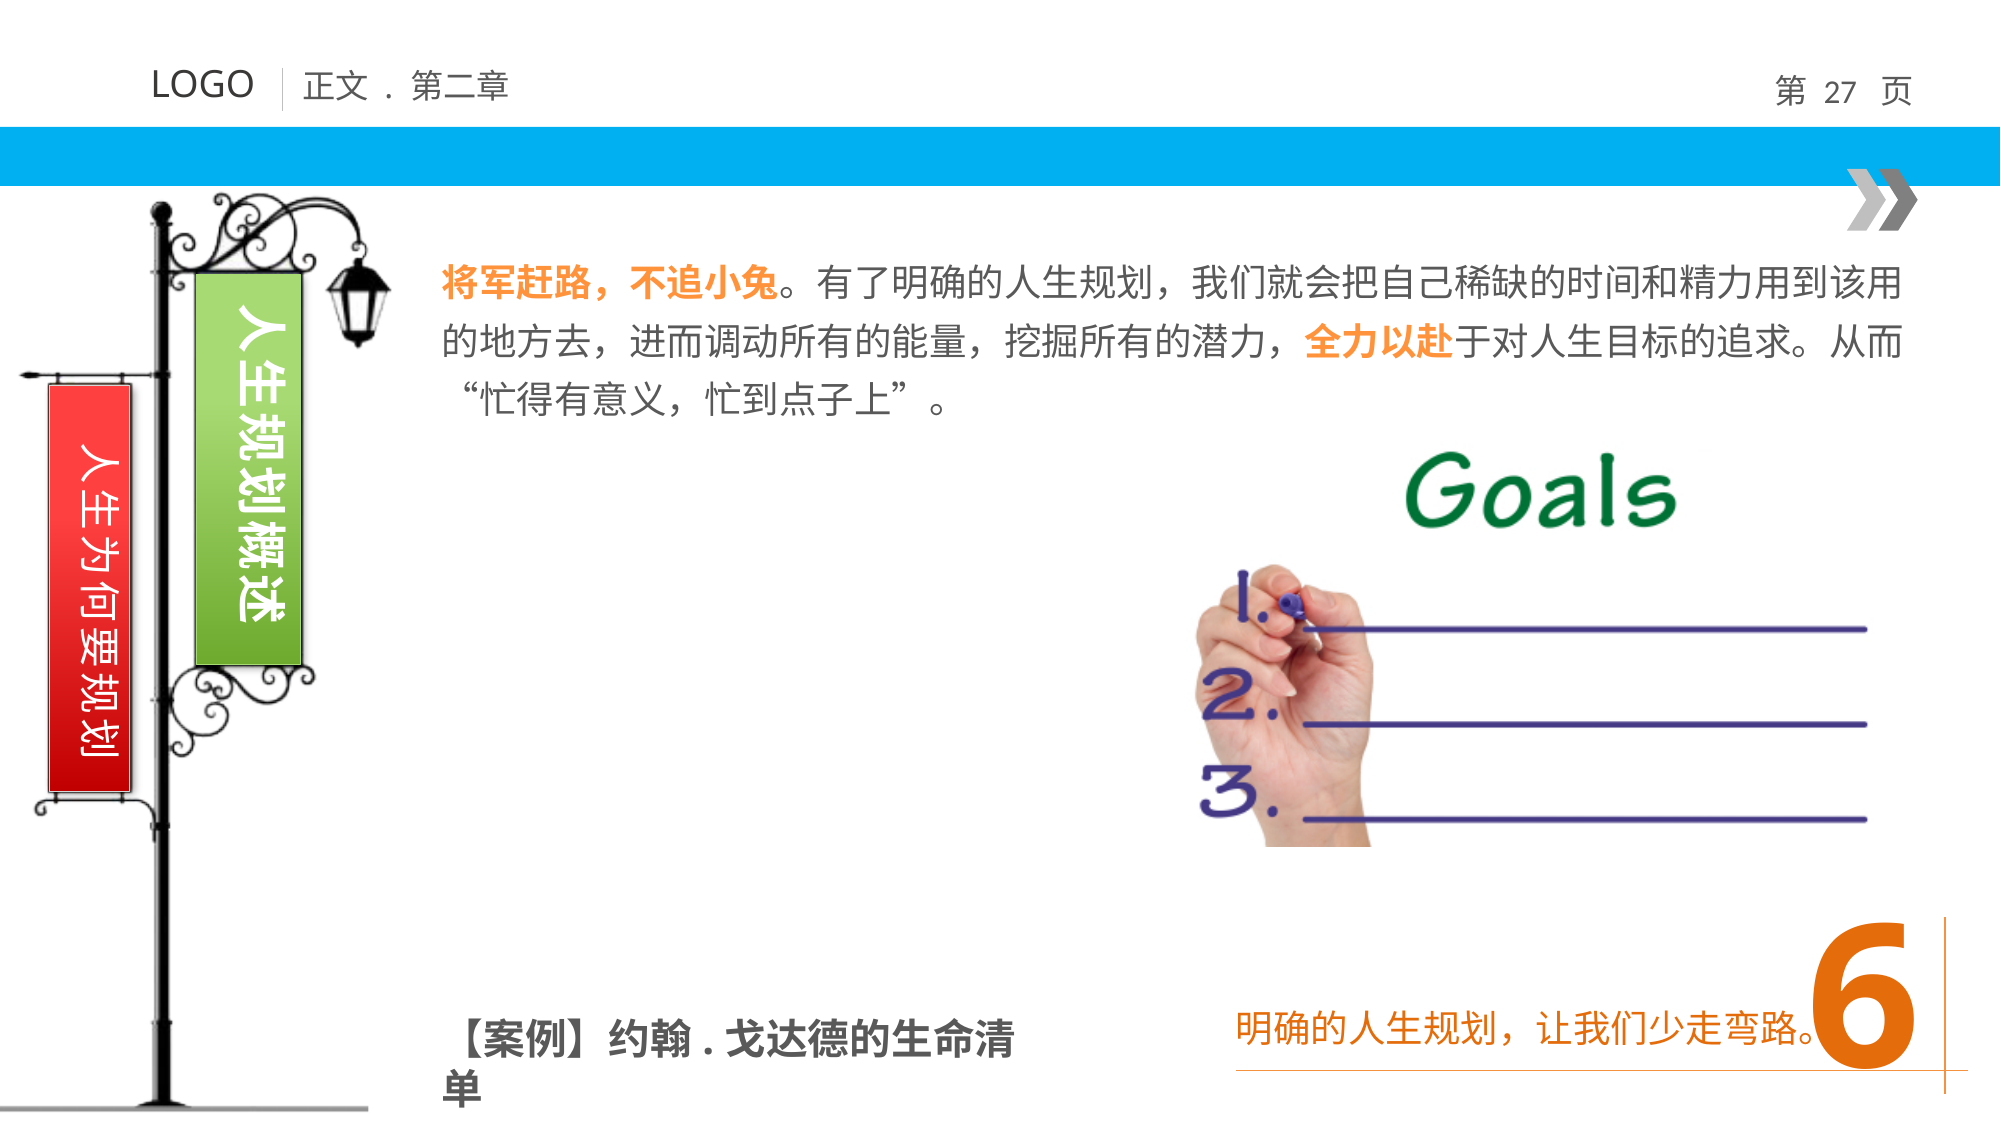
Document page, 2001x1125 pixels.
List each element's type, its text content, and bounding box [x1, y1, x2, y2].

text_box 人生为何要规划 [52, 404, 134, 799]
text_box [1082, 860, 1969, 1118]
text_box 【案例】约翰.戈达德的生命清单 [427, 1005, 1071, 1121]
picture [1185, 430, 1891, 847]
text_box 将军赶路，不追小兔。有了明确的人生规划，我们就会把自己稀缺的时间和精力用到该用的地方去，进而调动所有的能量，挖掘所有的潜力，全力以赴于对人生目标的追求。从而“忙得有意义，忙到点子上”。 [427, 238, 1945, 429]
picture [0, 187, 413, 1125]
